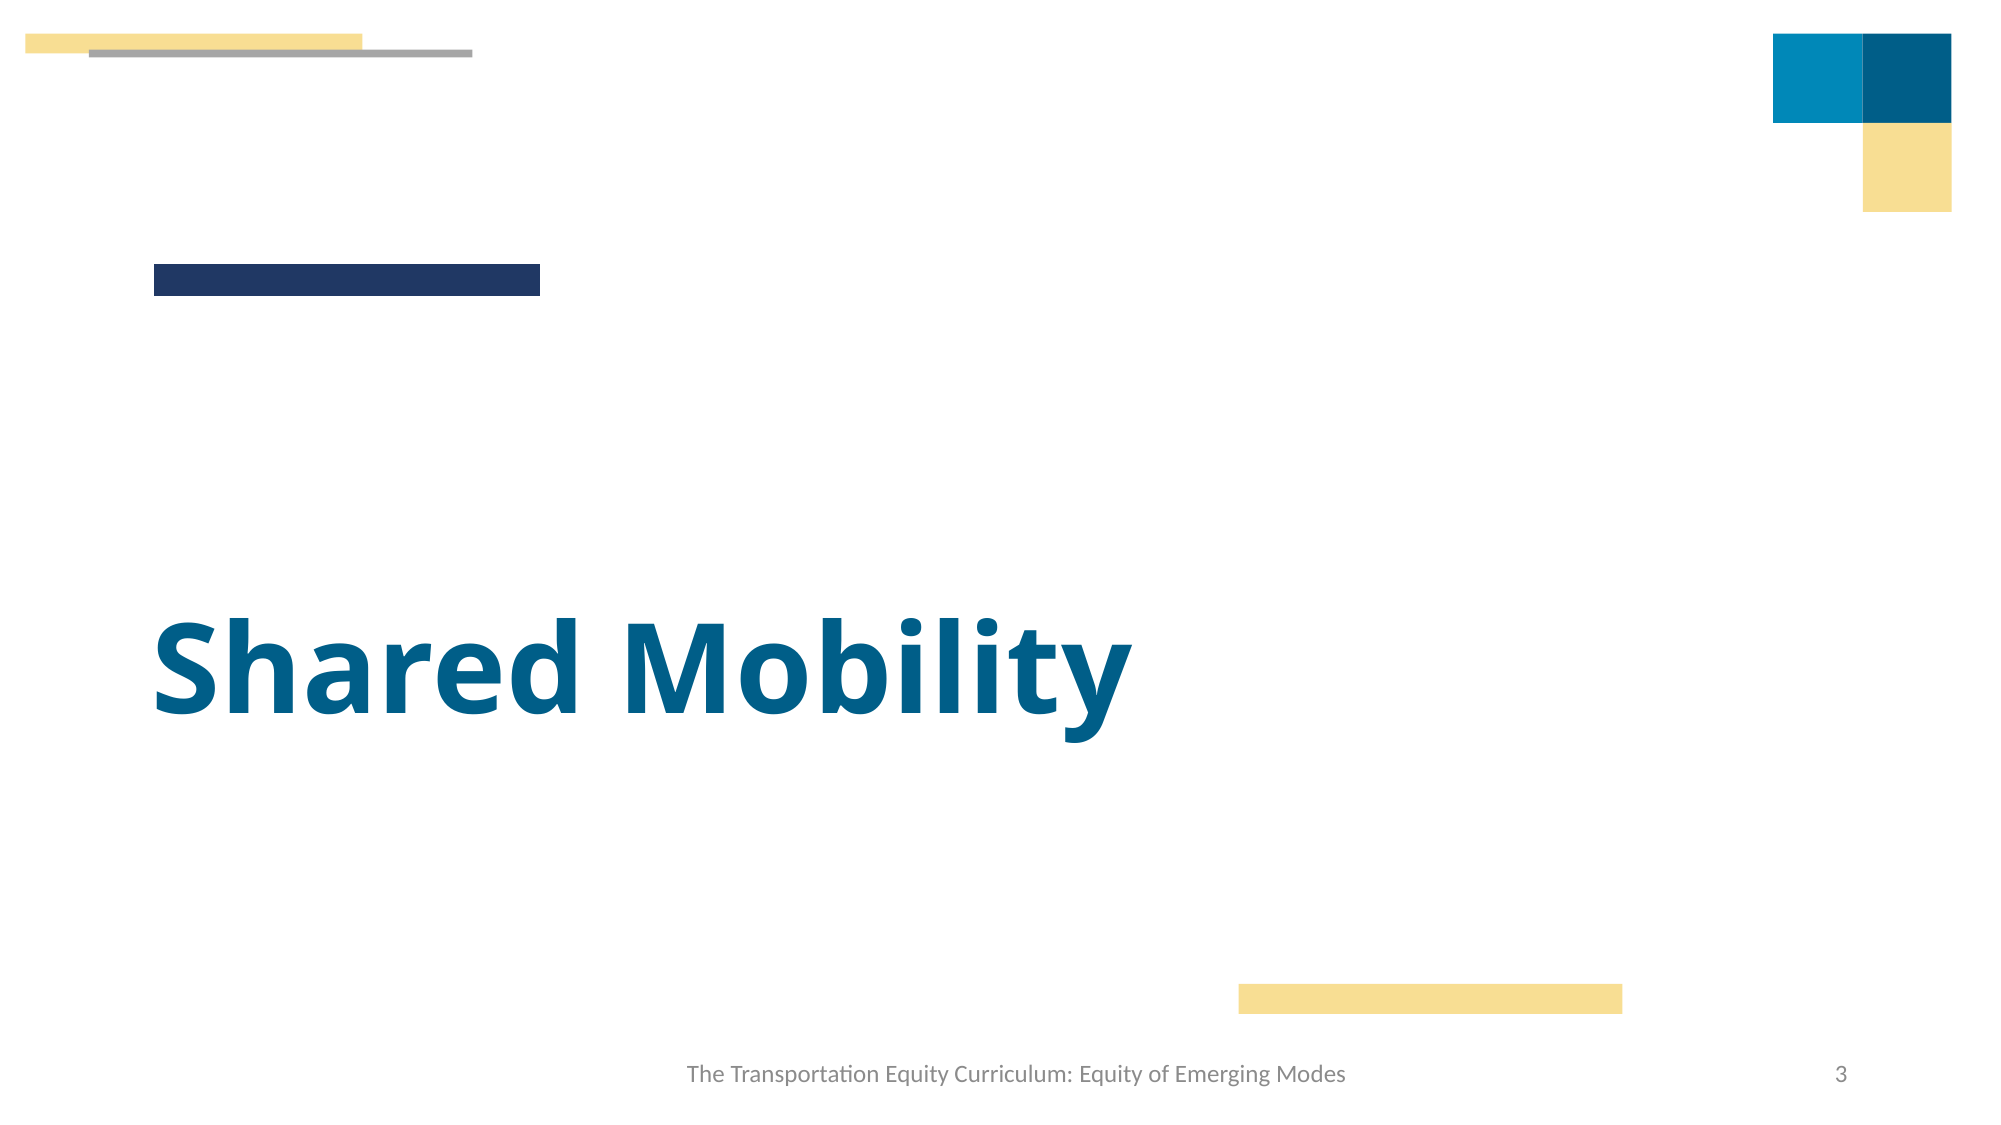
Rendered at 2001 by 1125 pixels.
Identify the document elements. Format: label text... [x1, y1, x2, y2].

footer The Transportation Equity Curriculum: Equity of Emerging Modes [662, 1042, 1372, 1103]
slide_number 3 [1412, 1042, 1863, 1103]
title Shared Mobility [136, 280, 1862, 749]
